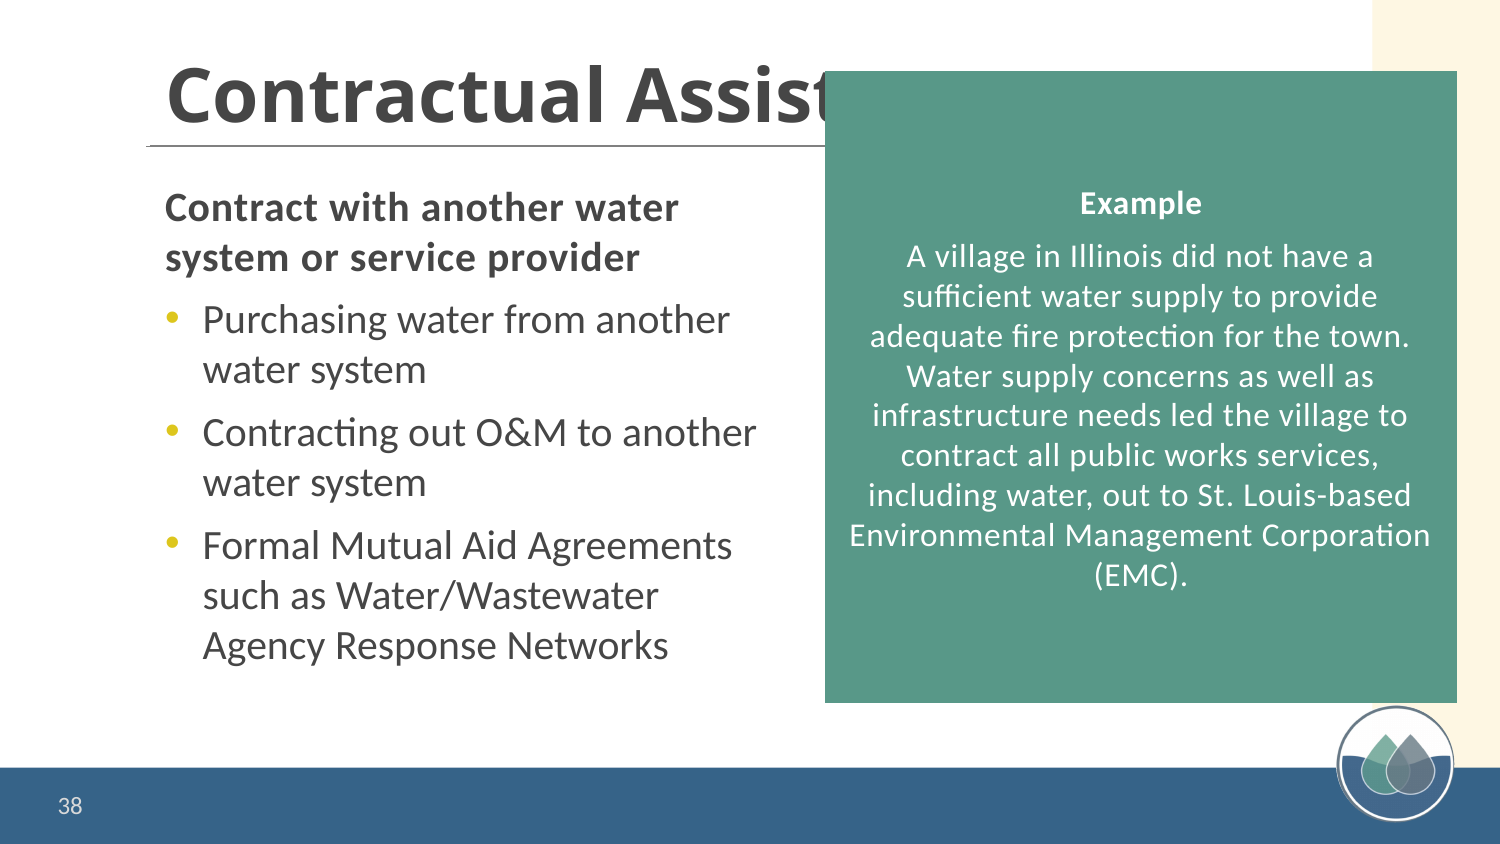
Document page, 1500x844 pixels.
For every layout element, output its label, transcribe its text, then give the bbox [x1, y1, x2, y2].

list Example A village in Illinois did not have a sufficient water supply to provide adequate fire protection for the town. Water supply concerns as well as infrastructure needs led the village to contract all public works services, including water, out to St. Louis-based Environmental Management Corporation (EMC). [825, 71, 1457, 703]
title Contractual Assistance [150, 21, 1373, 146]
slide_number 38 [16, 782, 124, 828]
list Contract with another water system or service provider Purchasing water from another water system Contracting out O&M to another water system Formal Mutual Aid Agreements such as Water/Wastewater Agency Response Networks [150, 171, 775, 734]
